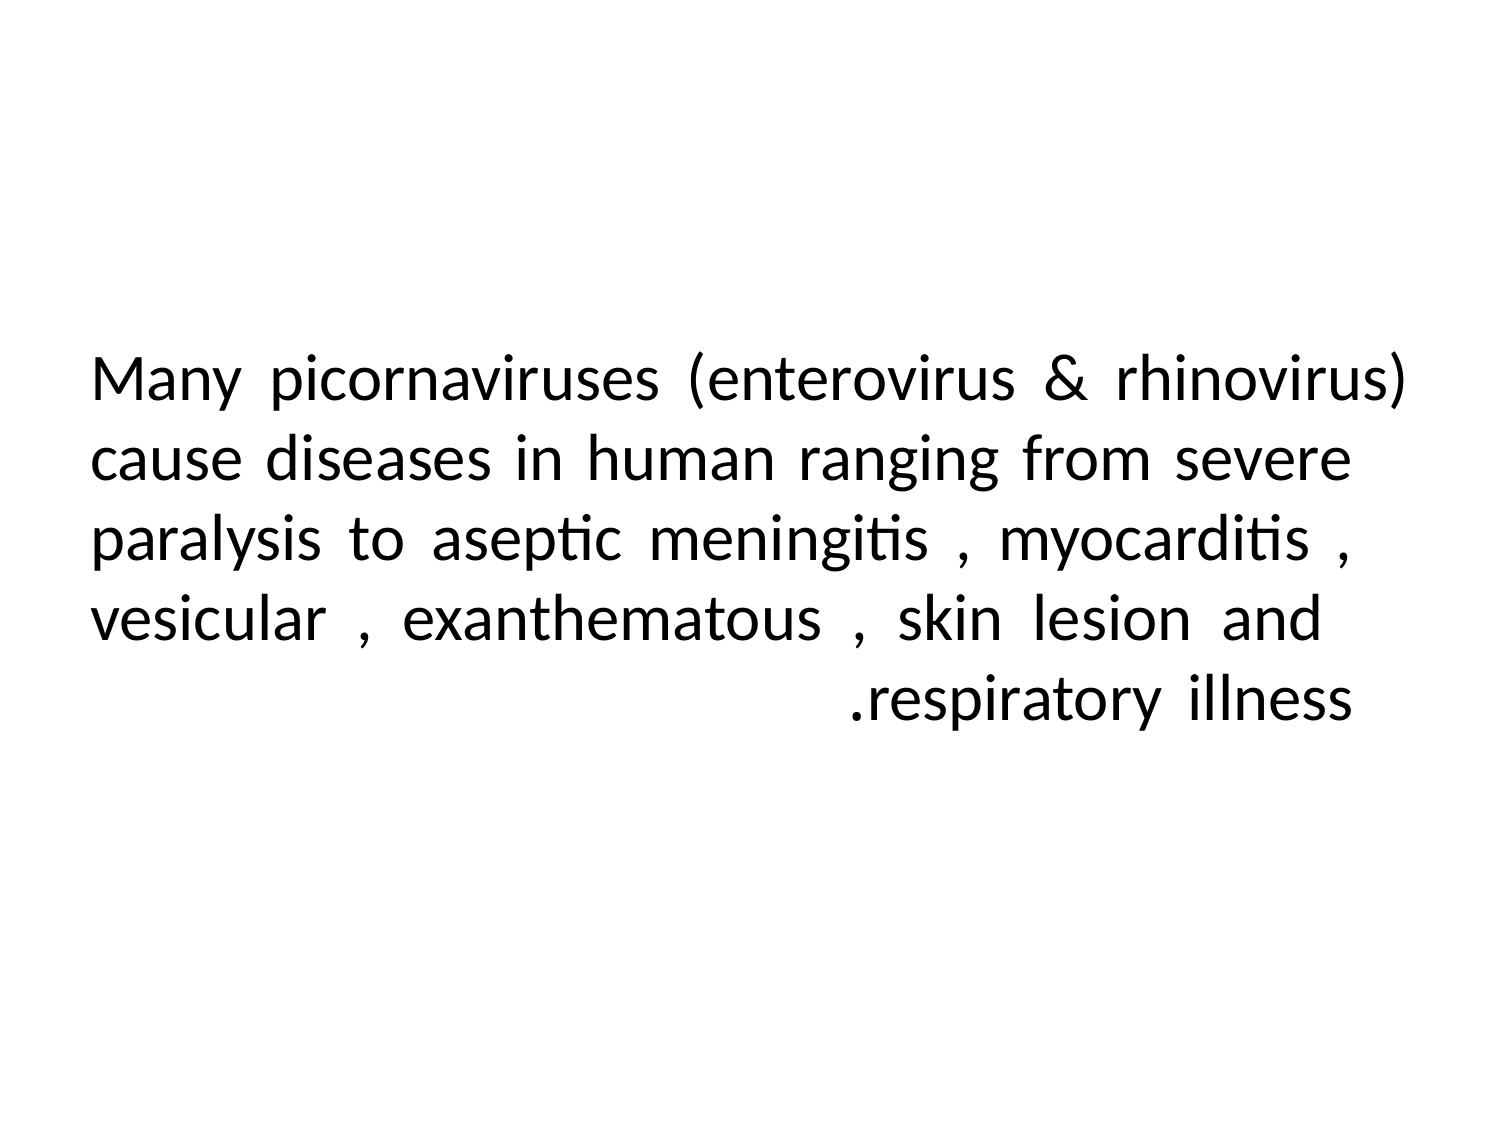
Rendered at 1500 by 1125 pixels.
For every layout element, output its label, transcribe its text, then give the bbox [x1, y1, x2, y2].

list Many picornaviruses (enterovirus & rhinovirus) cause diseases in human ranging from severe paralysis to aseptic meningitis , myocarditis , vesicular , exanthematous , skin lesion and respiratory illness. [75, 326, 1425, 1005]
